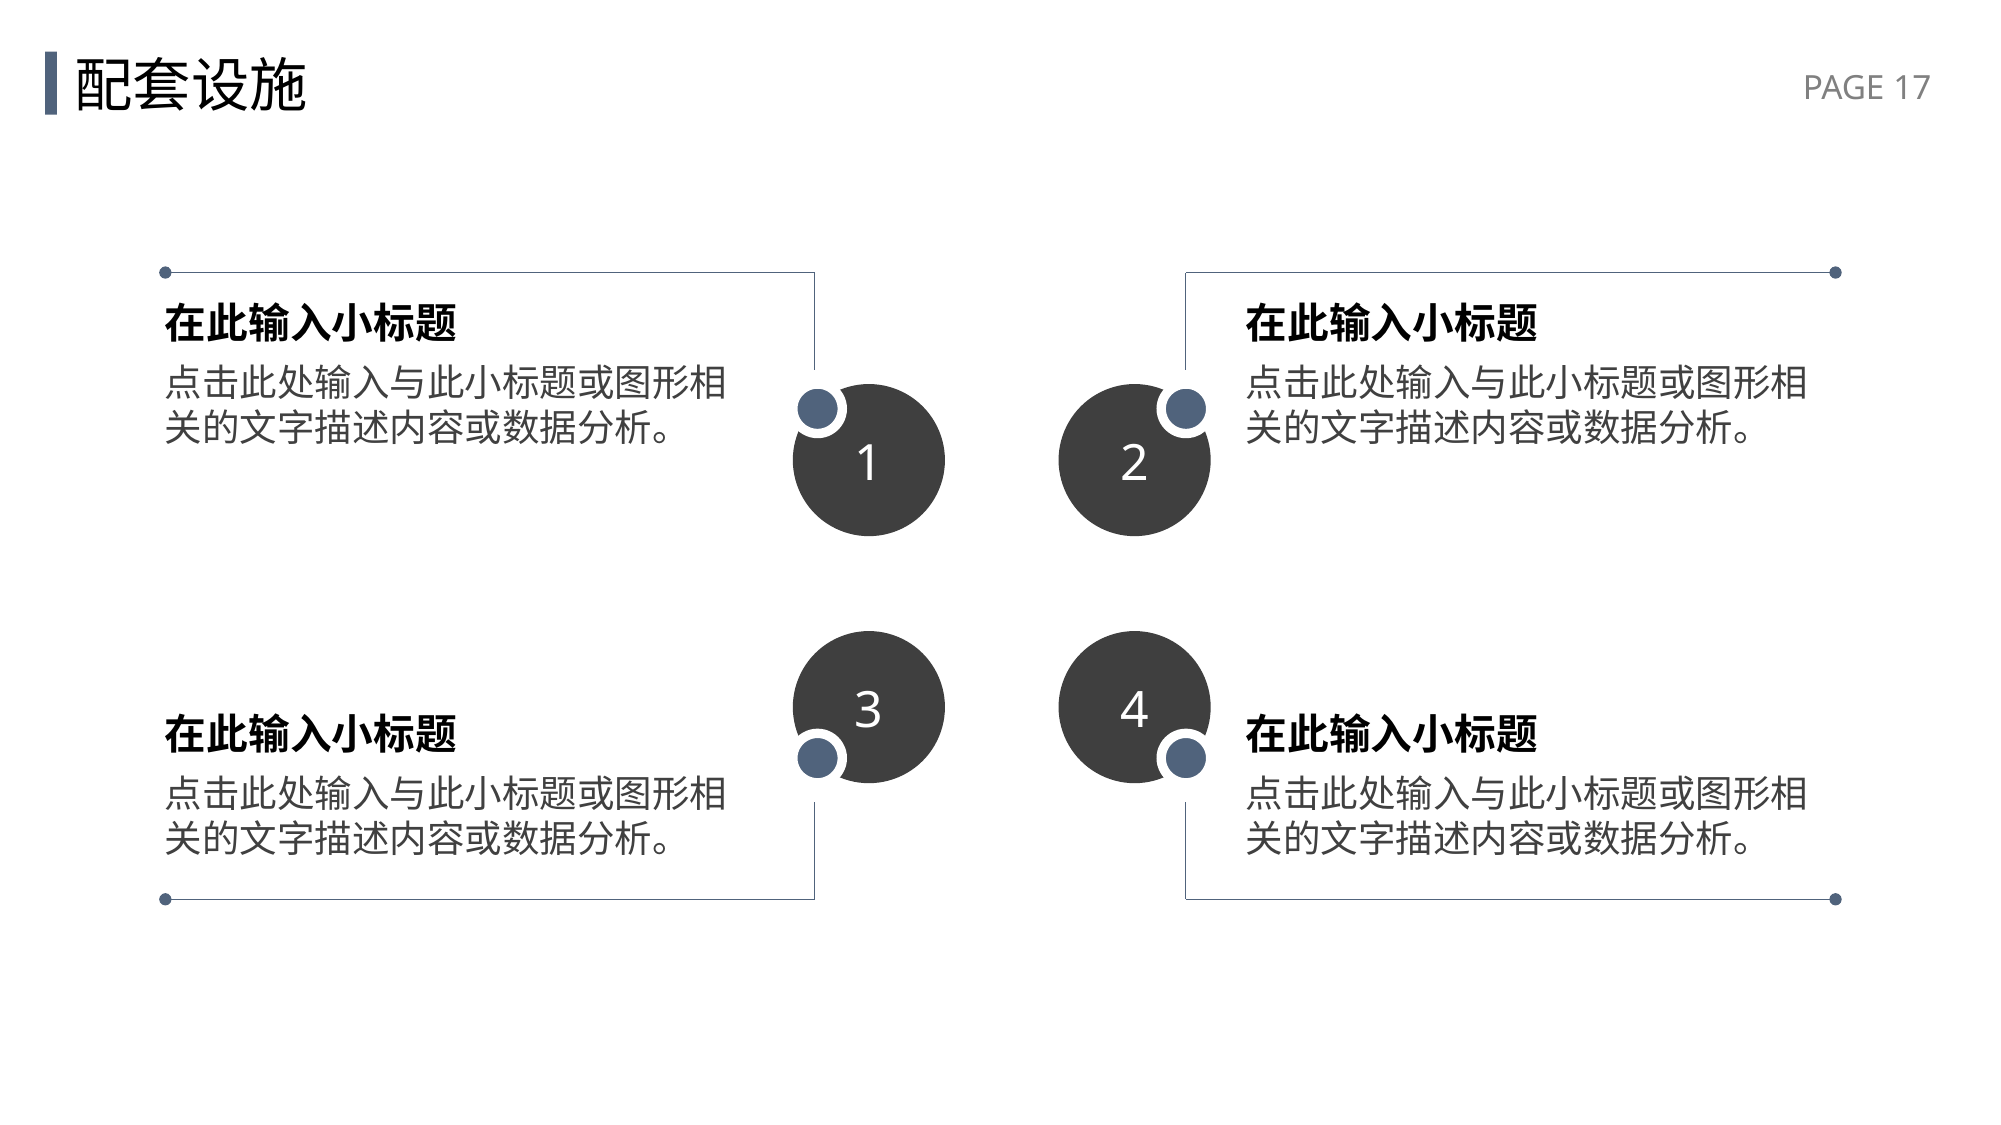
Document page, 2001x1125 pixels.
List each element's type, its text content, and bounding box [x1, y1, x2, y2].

text_box 在此输入小标题 点击此处输入与此小标题或图形相关的文字描述内容或数据分析。 [1230, 289, 1836, 457]
text_box [791, 382, 844, 435]
text_box [1160, 382, 1212, 435]
text_box 在此输入小标题 点击此处输入与此小标题或图形相关的文字描述内容或数据分析。 [1230, 700, 1836, 868]
text_box [1160, 732, 1212, 784]
text_box 在此输入小标题 点击此处输入与此小标题或图形相关的文字描述内容或数据分析。 [150, 700, 755, 868]
text_box 1 [791, 383, 946, 538]
text_box [791, 732, 844, 784]
text_box 2 [1057, 383, 1212, 538]
text_box 在此输入小标题 点击此处输入与此小标题或图形相关的文字描述内容或数据分析。 [150, 289, 755, 457]
title 配套设施 [59, 40, 522, 126]
text_box 4 [1057, 630, 1212, 785]
text_box 3 [791, 630, 946, 785]
